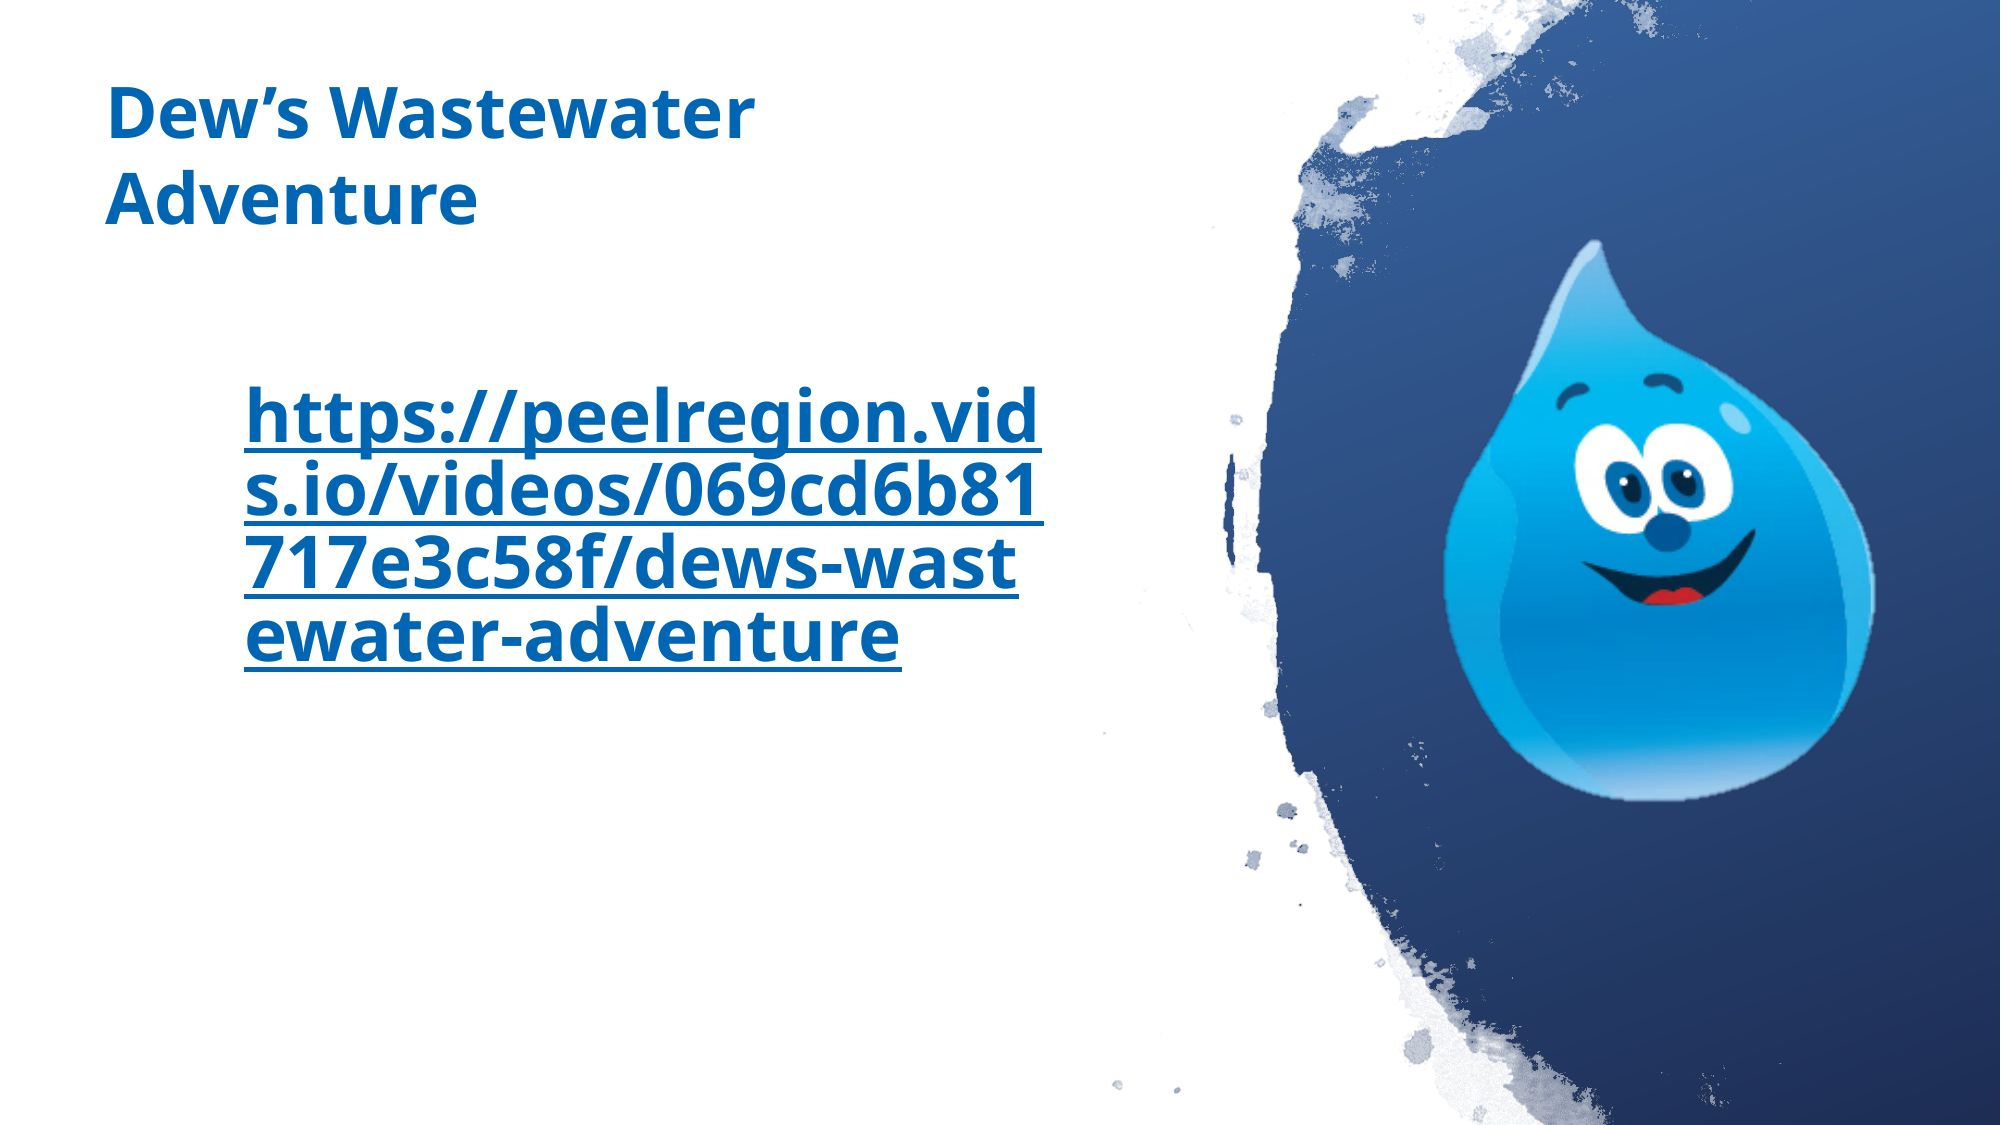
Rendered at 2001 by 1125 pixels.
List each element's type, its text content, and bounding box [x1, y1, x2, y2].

text_box [0, 0, 910, 1125]
picture [912, 0, 2000, 1125]
text_box https://peelregion.vids.io/videos/069cd6b81717e3c58f/dews-wastewater-adventure [229, 361, 907, 477]
title Dew’s Wastewater Adventure [90, 59, 907, 247]
